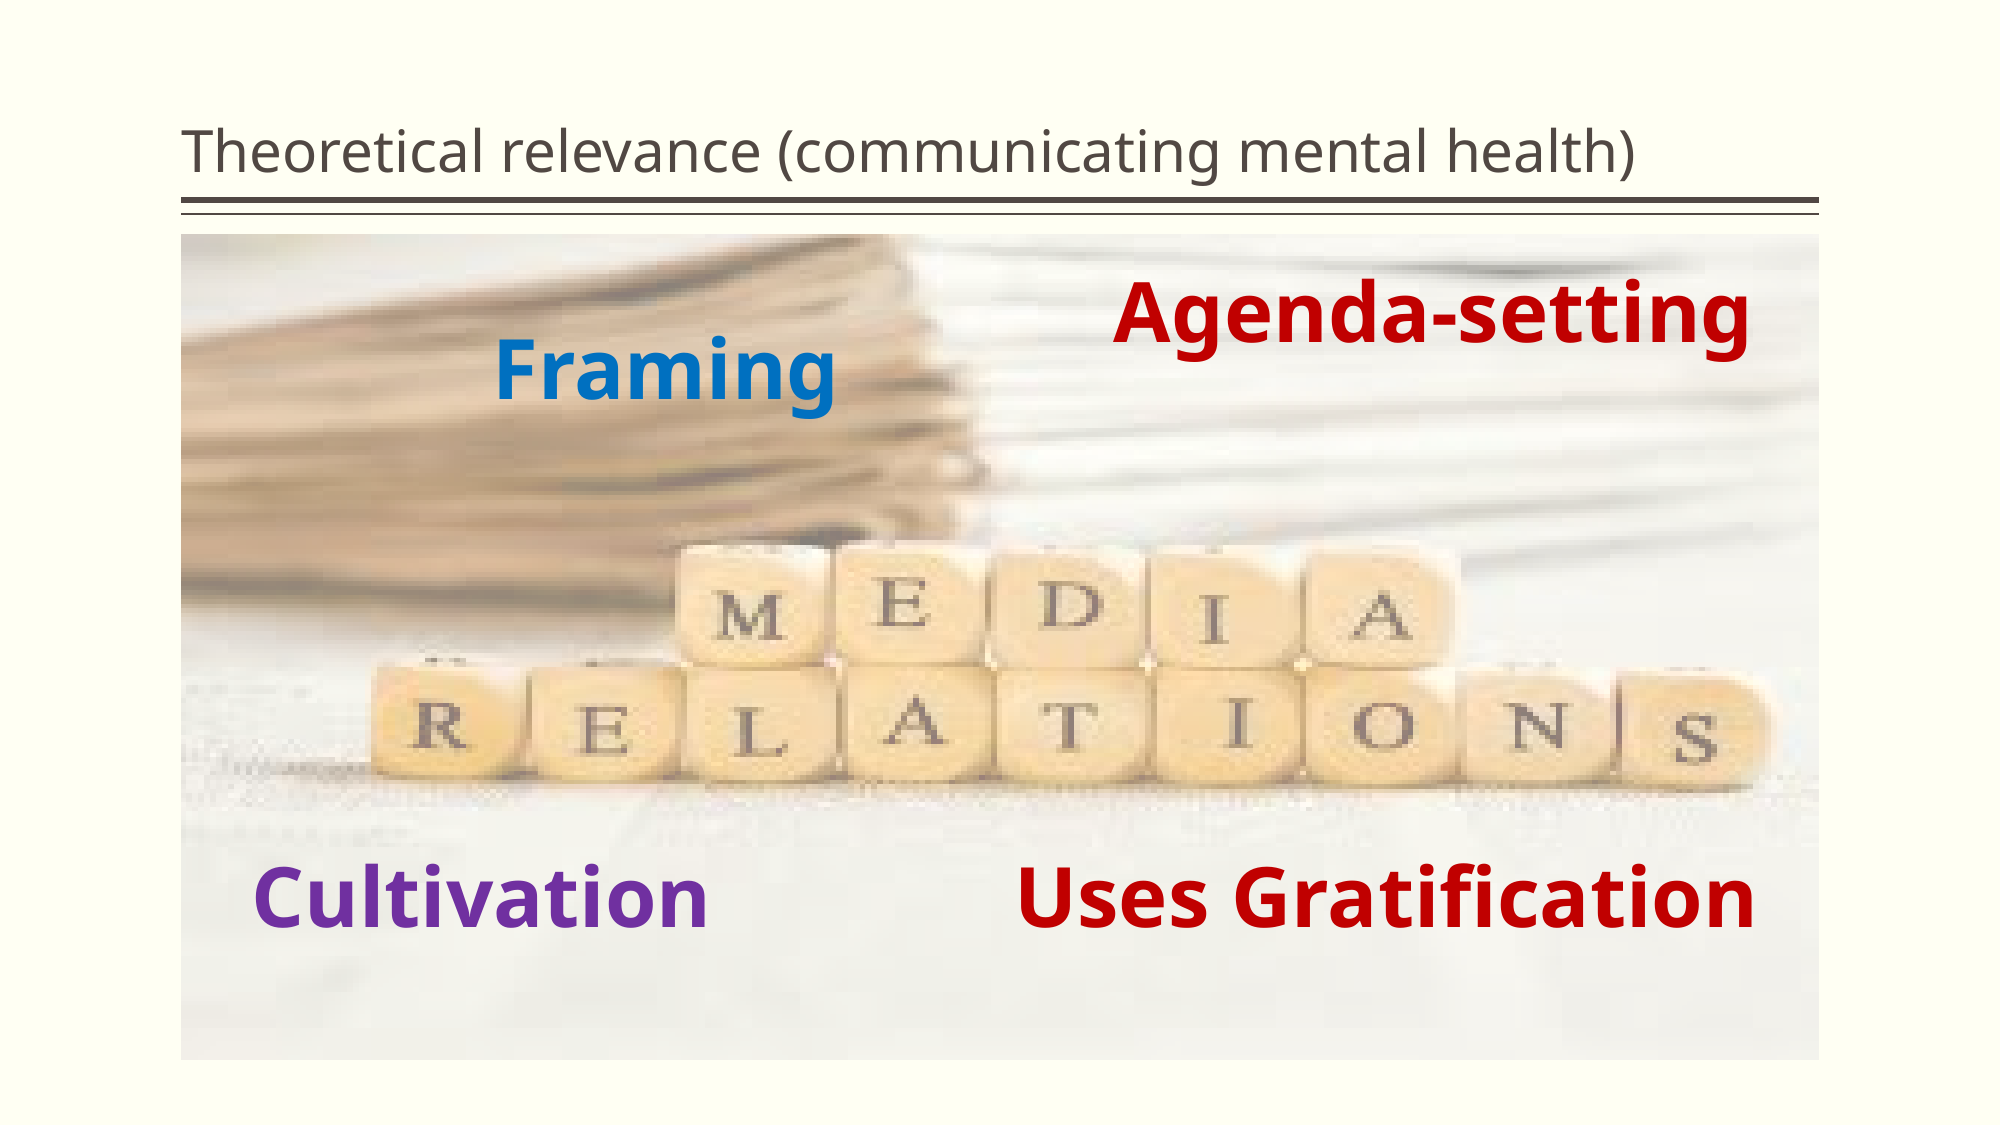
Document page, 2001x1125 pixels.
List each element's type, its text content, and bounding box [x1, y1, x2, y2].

picture [181, 234, 1819, 1060]
title Theoretical relevance (communicating mental health) [181, 12, 1819, 193]
